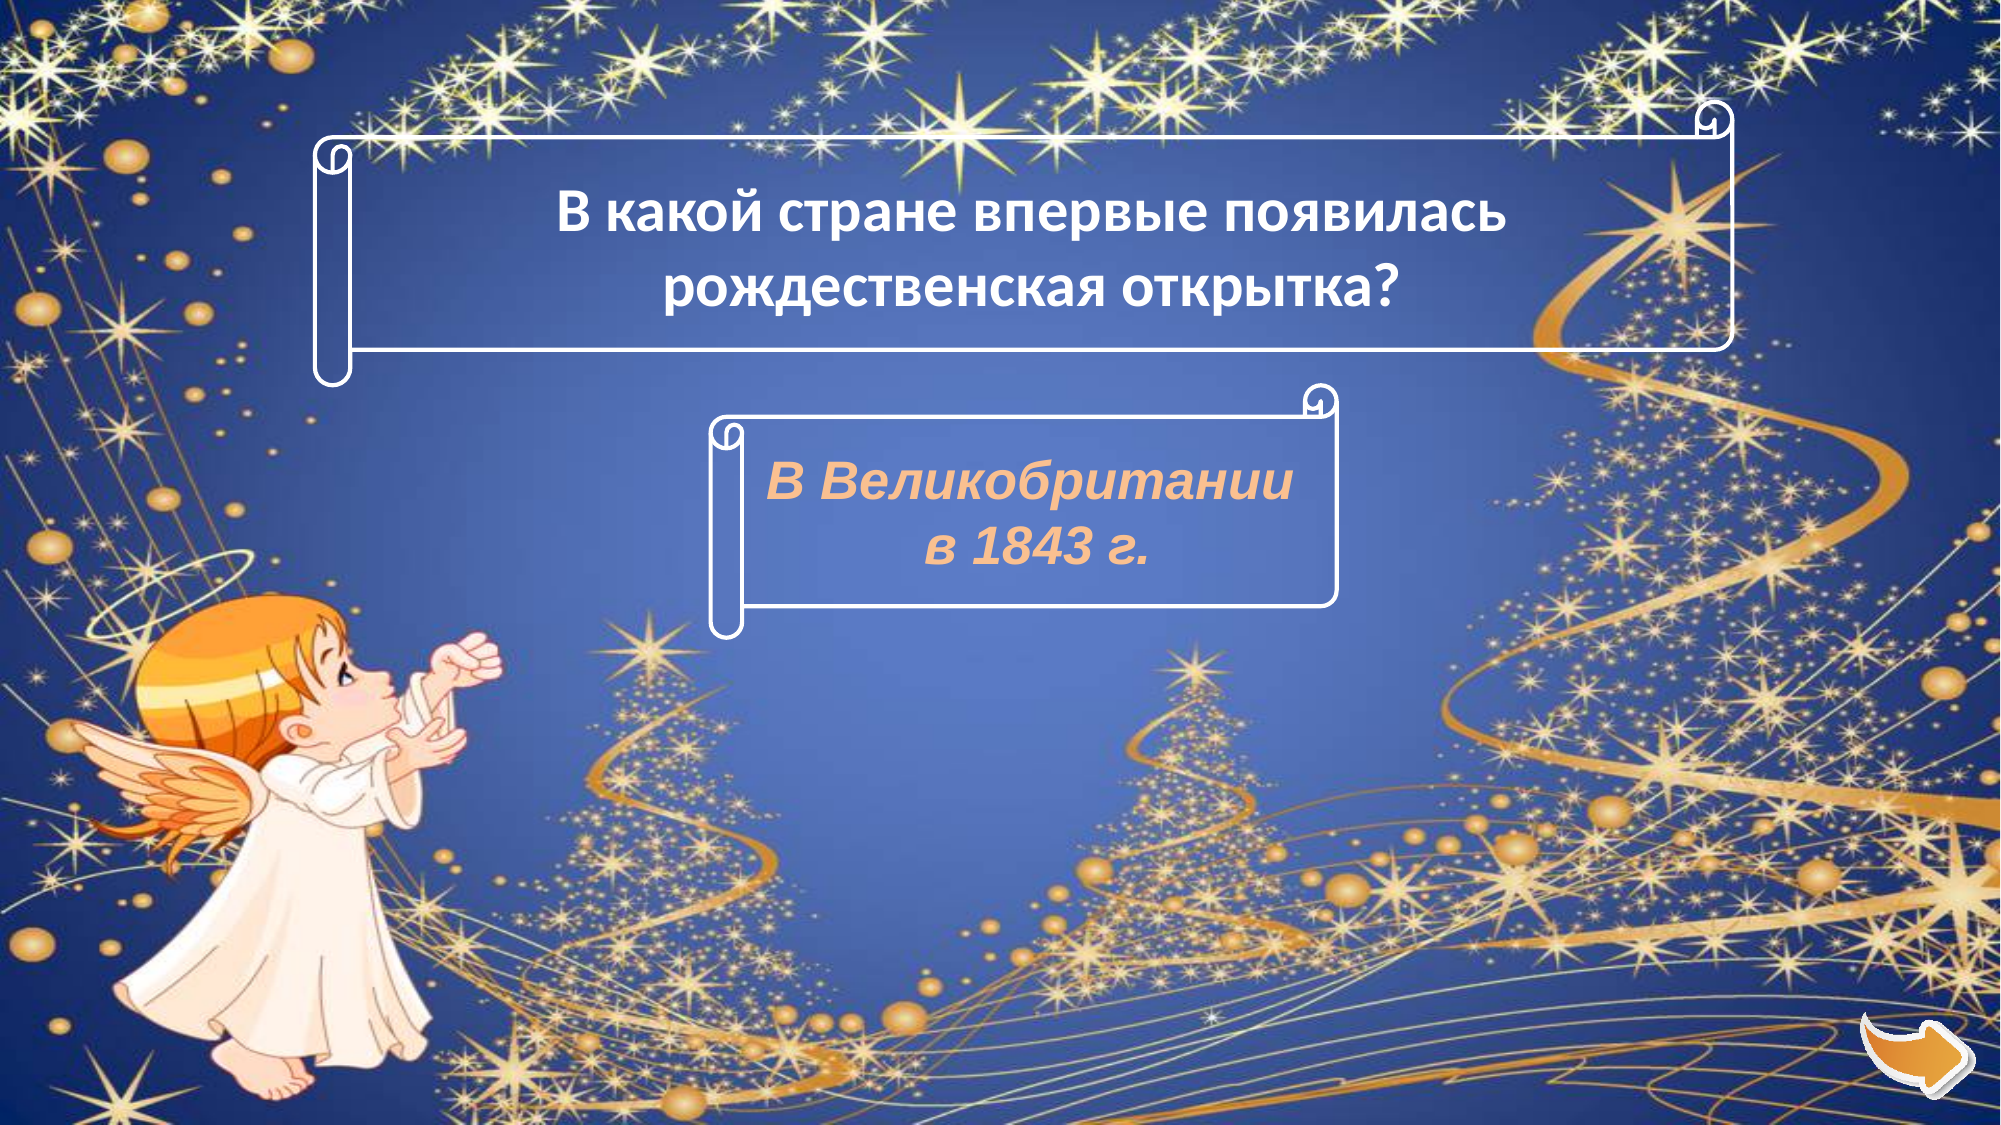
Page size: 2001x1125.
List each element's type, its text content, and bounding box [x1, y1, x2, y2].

text_box В Великобритании в 1843 г. [740, 438, 1337, 583]
text_box В какой стране впервые появилась рождественская открытка? [312, 99, 1735, 388]
picture [0, 0, 2001, 1125]
text_box [708, 383, 1339, 640]
